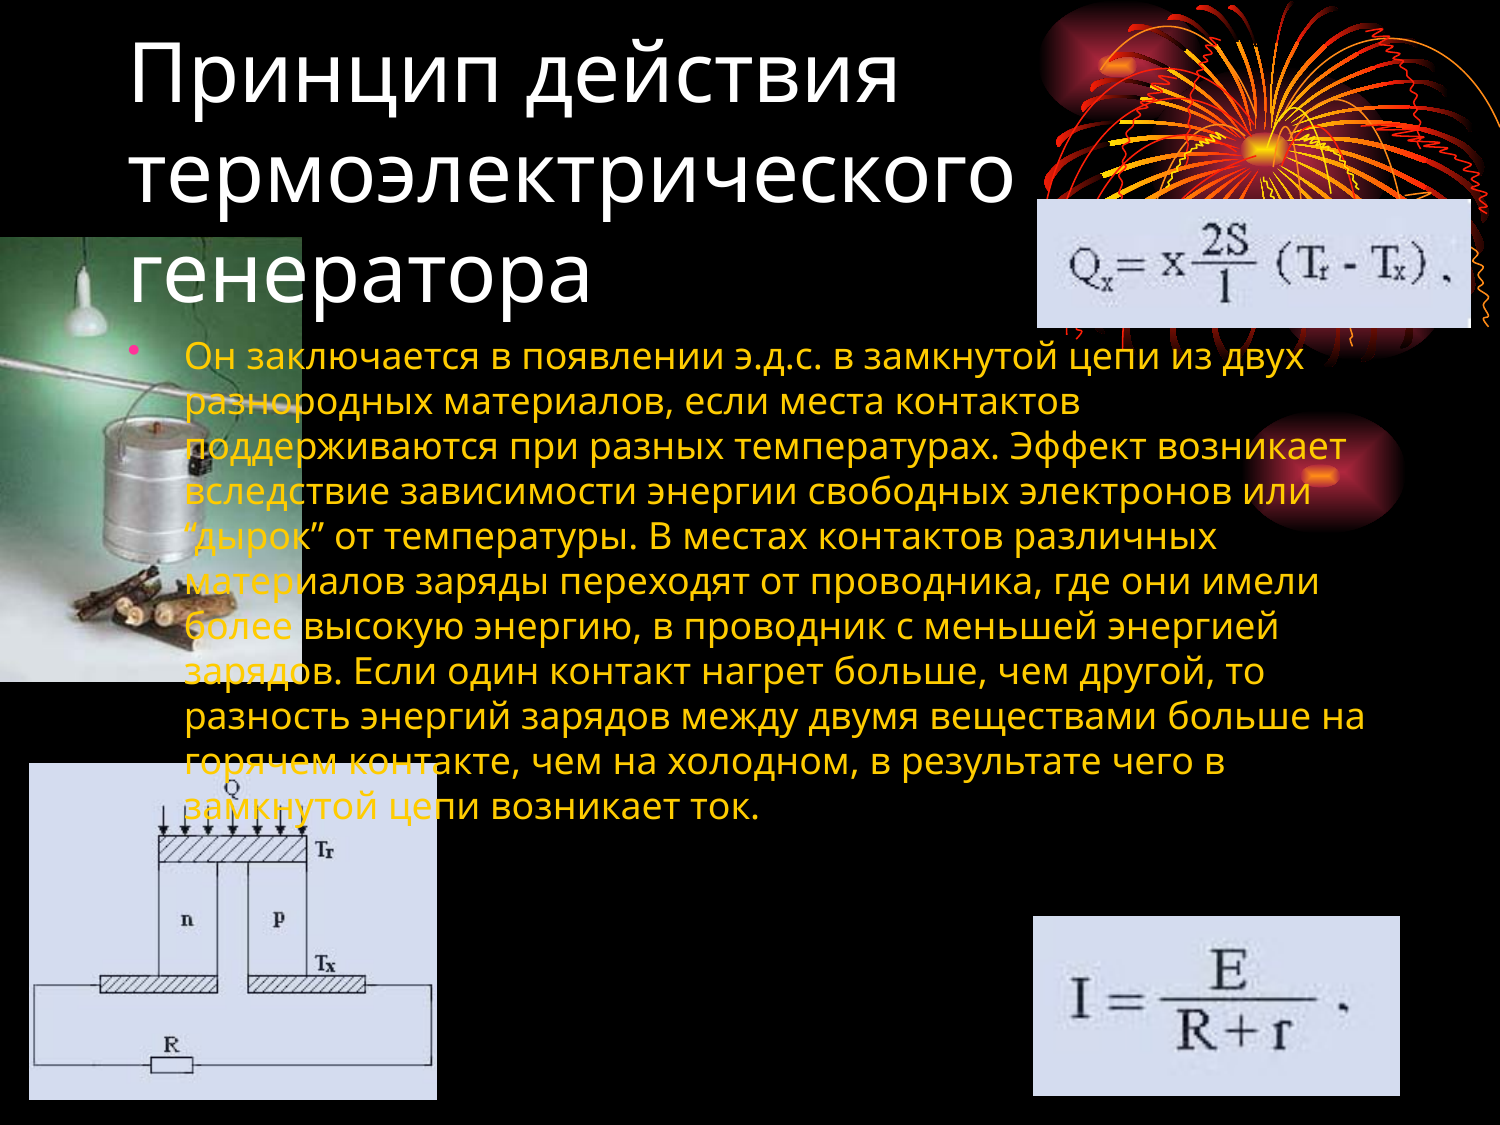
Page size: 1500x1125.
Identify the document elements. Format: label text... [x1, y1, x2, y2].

picture [29, 762, 438, 1101]
picture [0, 237, 302, 682]
title Принцип действия термоэлектрического генератора [112, 49, 1388, 290]
list Он заключается в появлении э.д.с. в замкнутой цепи из двух разнородных материалов, если места контактов поддерживаются при разных температурах. Эффект возникает вследствие зависимости энергии свободных электронов или “дырок” от температуры. В местах контактов различных материалов заряды переходят от проводника, где они имели более высокую энергию, в проводник с меньшей энергией зарядов. Если один контакт нагрет больше, чем другой, то разность энергий зарядов между двумя веществами больше на горячем контакте, чем на холодном, в результате чего в замкнутой цепи возникает ток. [112, 324, 1388, 1001]
picture [1037, 199, 1471, 329]
picture [1033, 916, 1400, 1096]
